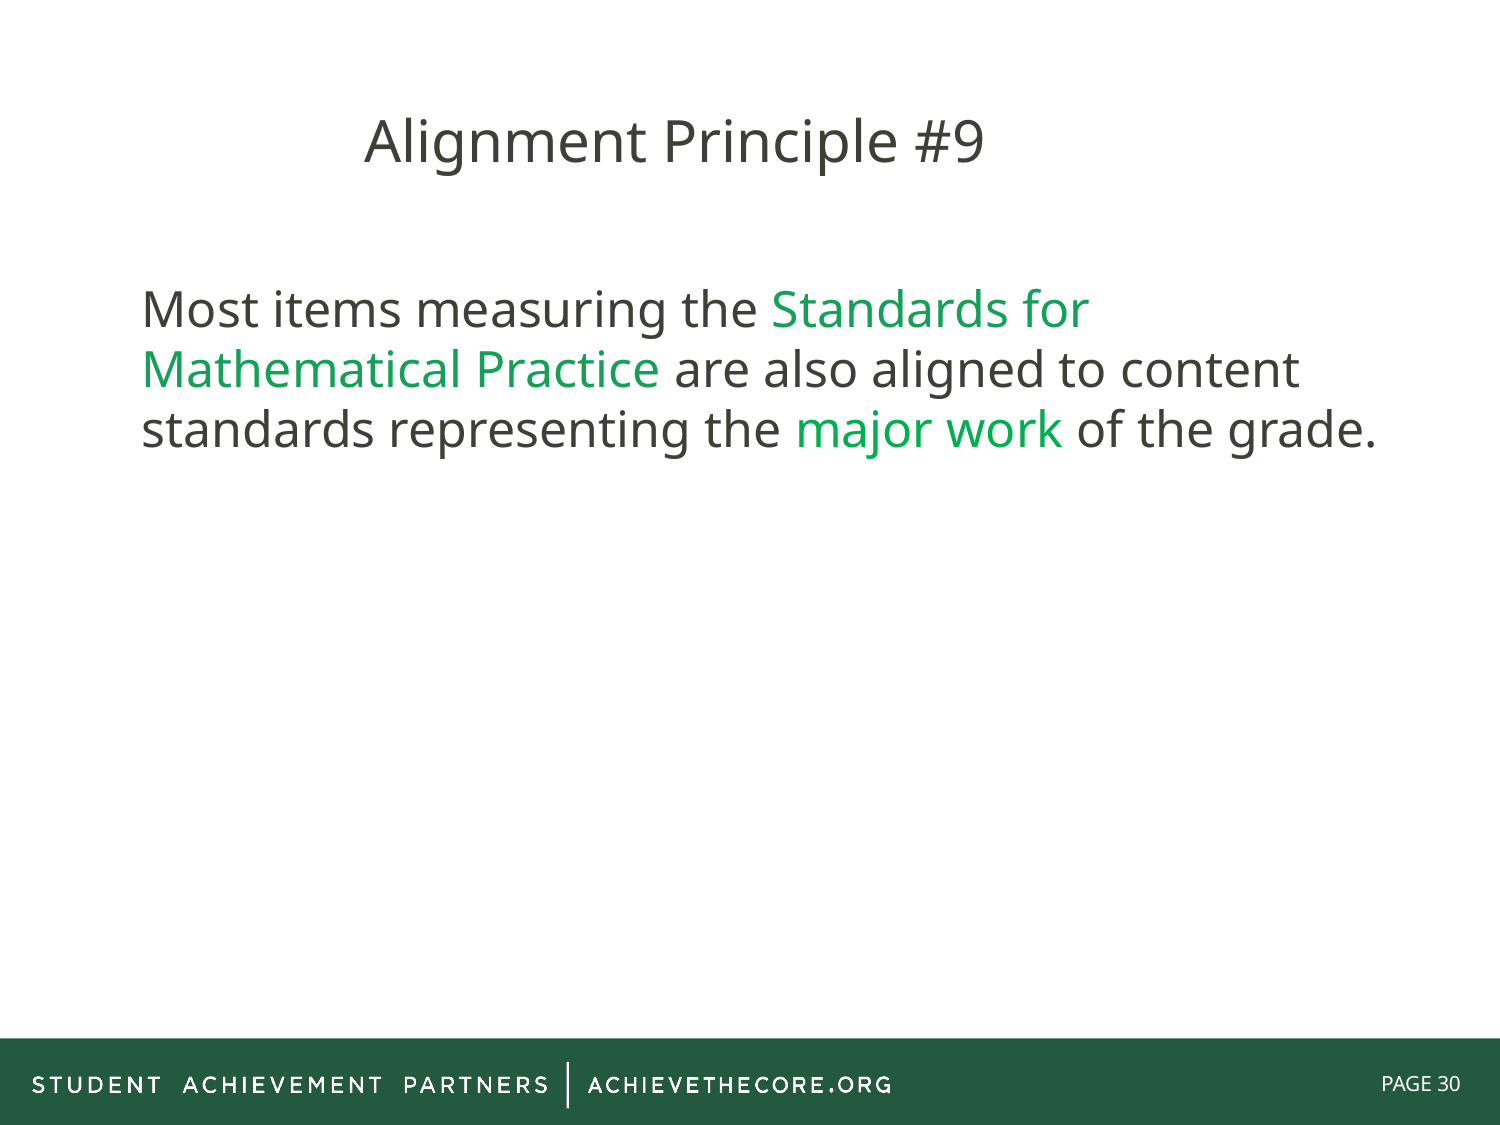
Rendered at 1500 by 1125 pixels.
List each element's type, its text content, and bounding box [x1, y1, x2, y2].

title Alignment Principle #9 [0, 45, 1350, 233]
picture [12, 1055, 911, 1112]
list Most items measuring the Standards for Mathematical Practice are also aligned to content standards representing the major work of the grade. [70, 262, 1421, 1005]
